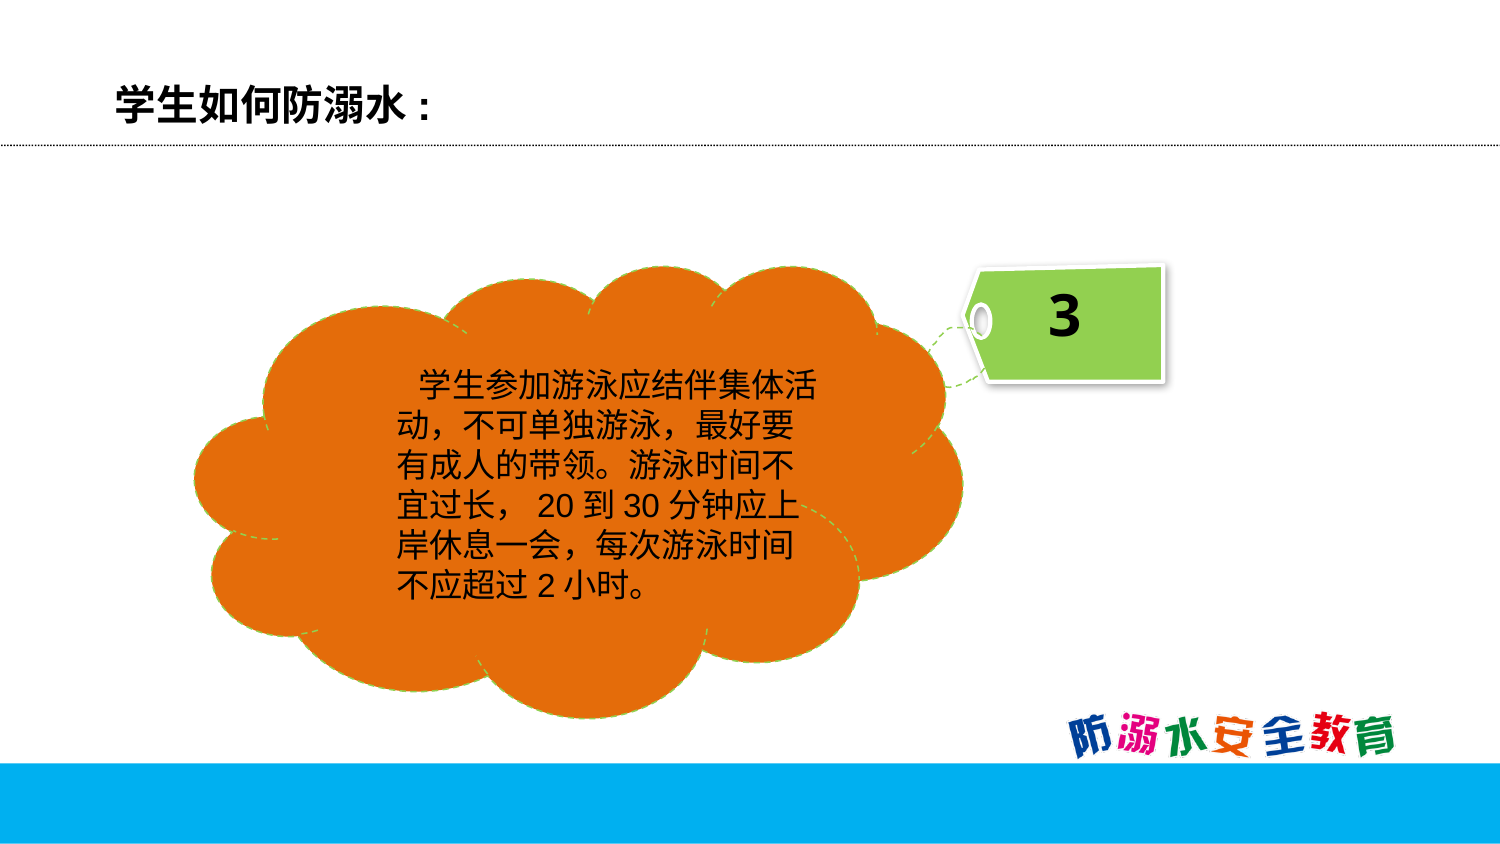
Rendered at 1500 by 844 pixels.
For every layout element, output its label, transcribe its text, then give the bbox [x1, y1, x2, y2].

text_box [962, 264, 1164, 382]
picture [1045, 671, 1449, 763]
text_box 学生参加游泳应结伴集体活动，不可单独游泳，最好要有成人的带领。游泳时间不宜过长，20到30分钟应上岸休息一会，每次游泳时间不应超过2小时。 [381, 356, 836, 612]
text_box [192, 264, 965, 721]
text_box [0, 763, 1500, 844]
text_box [743, 319, 989, 391]
text_box 学生如何防溺水: [100, 71, 538, 137]
